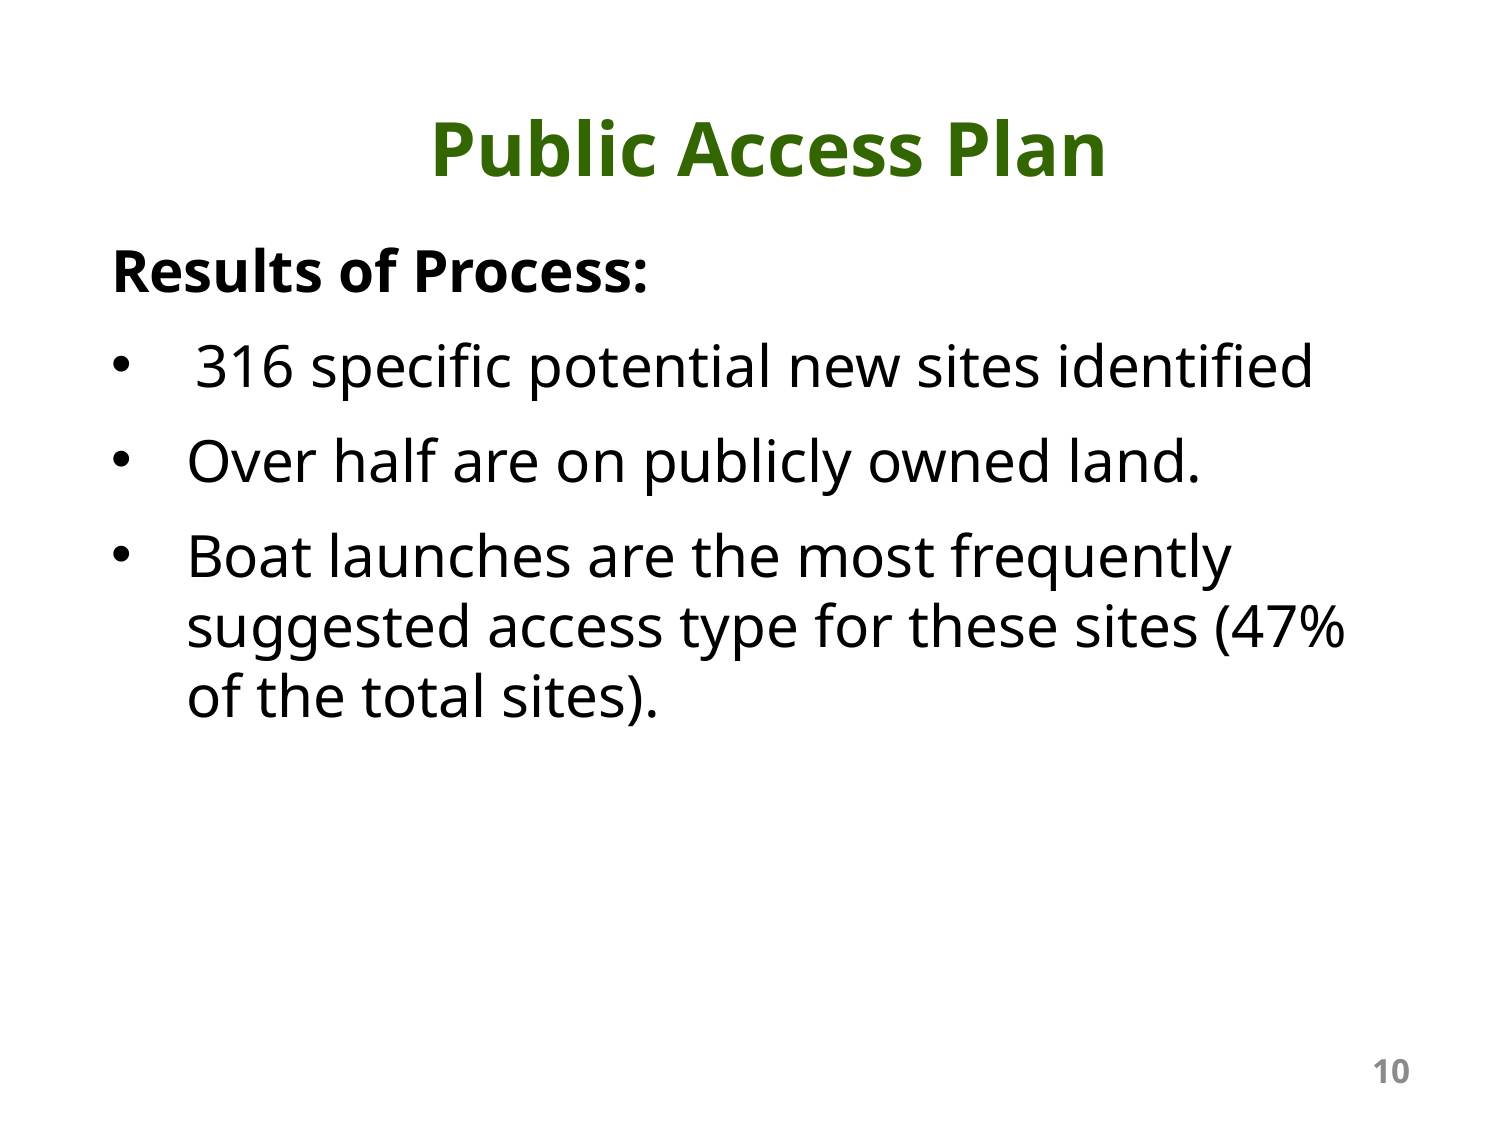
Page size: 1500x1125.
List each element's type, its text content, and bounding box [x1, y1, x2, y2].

text_box Results of Process: 316 specific potential new sites identified Over half are on publicly owned land. Boat launches are the most frequently suggested access type for these sites (47% of the total sites). [96, 226, 1428, 1021]
text_box Public Access Plan [192, 94, 1347, 200]
text_box 10 [1074, 1042, 1425, 1103]
